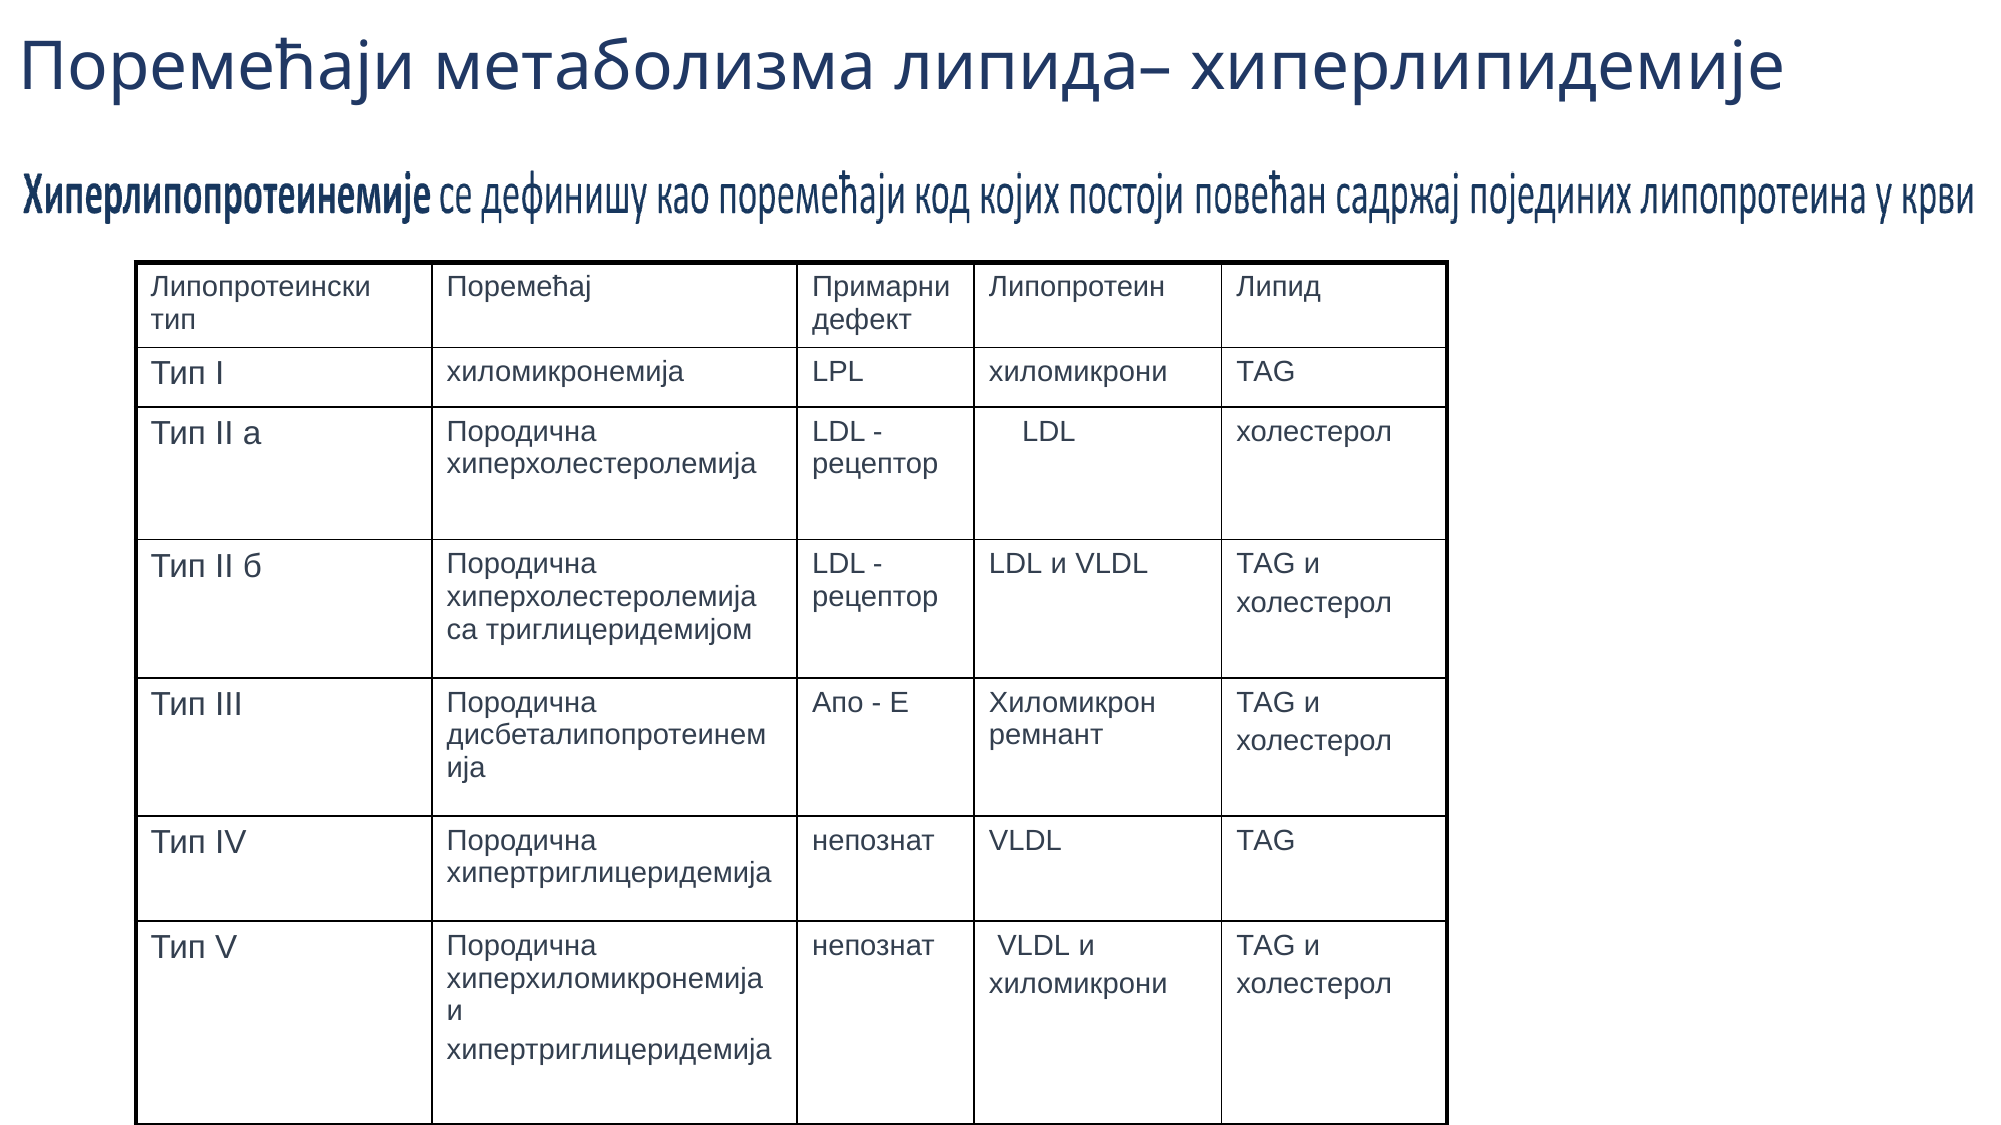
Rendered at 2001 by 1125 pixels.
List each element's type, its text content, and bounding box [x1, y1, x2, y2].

table_cell LDL -рецептор [798, 540, 973, 677]
table_cell Породична хиперхолестеролемија са триглицеридемијом [433, 540, 796, 677]
title Поремећаји метаболизма липида– хиперлипидемије [3, 0, 2000, 136]
table_cell Тип V [138, 922, 431, 1123]
table_cell Тип III [138, 679, 431, 815]
table_cell непознат [798, 817, 973, 920]
table_cell ТАG и холестерол [1222, 679, 1445, 815]
table_cell Породична дисбеталипопротеинемија [433, 679, 796, 815]
table_header Примарни дефект [798, 268, 973, 347]
table_header Липид [1222, 268, 1445, 347]
table_cell Породична хиперхиломикронемија и хипертриглицеридемија [433, 922, 796, 1123]
table_cell Тип II a [138, 408, 431, 539]
table_cell ТАG и холестерол [1222, 922, 1445, 1123]
table_header Поремећај [433, 268, 796, 347]
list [0, 135, 1997, 268]
table_cell Тип IV [138, 817, 431, 920]
table_cell Aпo - E [798, 679, 973, 815]
table_cell непознат [798, 922, 973, 1123]
table_cell LDL и VLDL [975, 540, 1221, 677]
table_cell Тип II б [138, 540, 431, 677]
table_cell Тип I [138, 348, 431, 406]
table_cell ТАG и холестерол [1222, 540, 1445, 677]
table_header Липопротеински тип [138, 268, 431, 347]
table_cell холестерол [1222, 408, 1445, 539]
table_cell VLDL и хиломикрони [975, 922, 1221, 1123]
table_cell LPL [798, 348, 973, 406]
table_cell LDL [975, 408, 1221, 539]
table_cell ТАG [1222, 817, 1445, 920]
table_cell Породична хиперхолестеролемија [433, 408, 796, 539]
table_cell VLDL [975, 817, 1221, 920]
table_cell хиломикронемија [433, 348, 796, 406]
table_cell LDL -рецептор [798, 408, 973, 539]
table_header Липопротеин [975, 268, 1221, 347]
table_cell хиломикрони [975, 348, 1221, 406]
table_cell Хиломикрон ремнант [975, 679, 1221, 815]
table_cell Породична хипертриглицеридемија [433, 817, 796, 920]
table_cell ТАG [1222, 348, 1445, 406]
